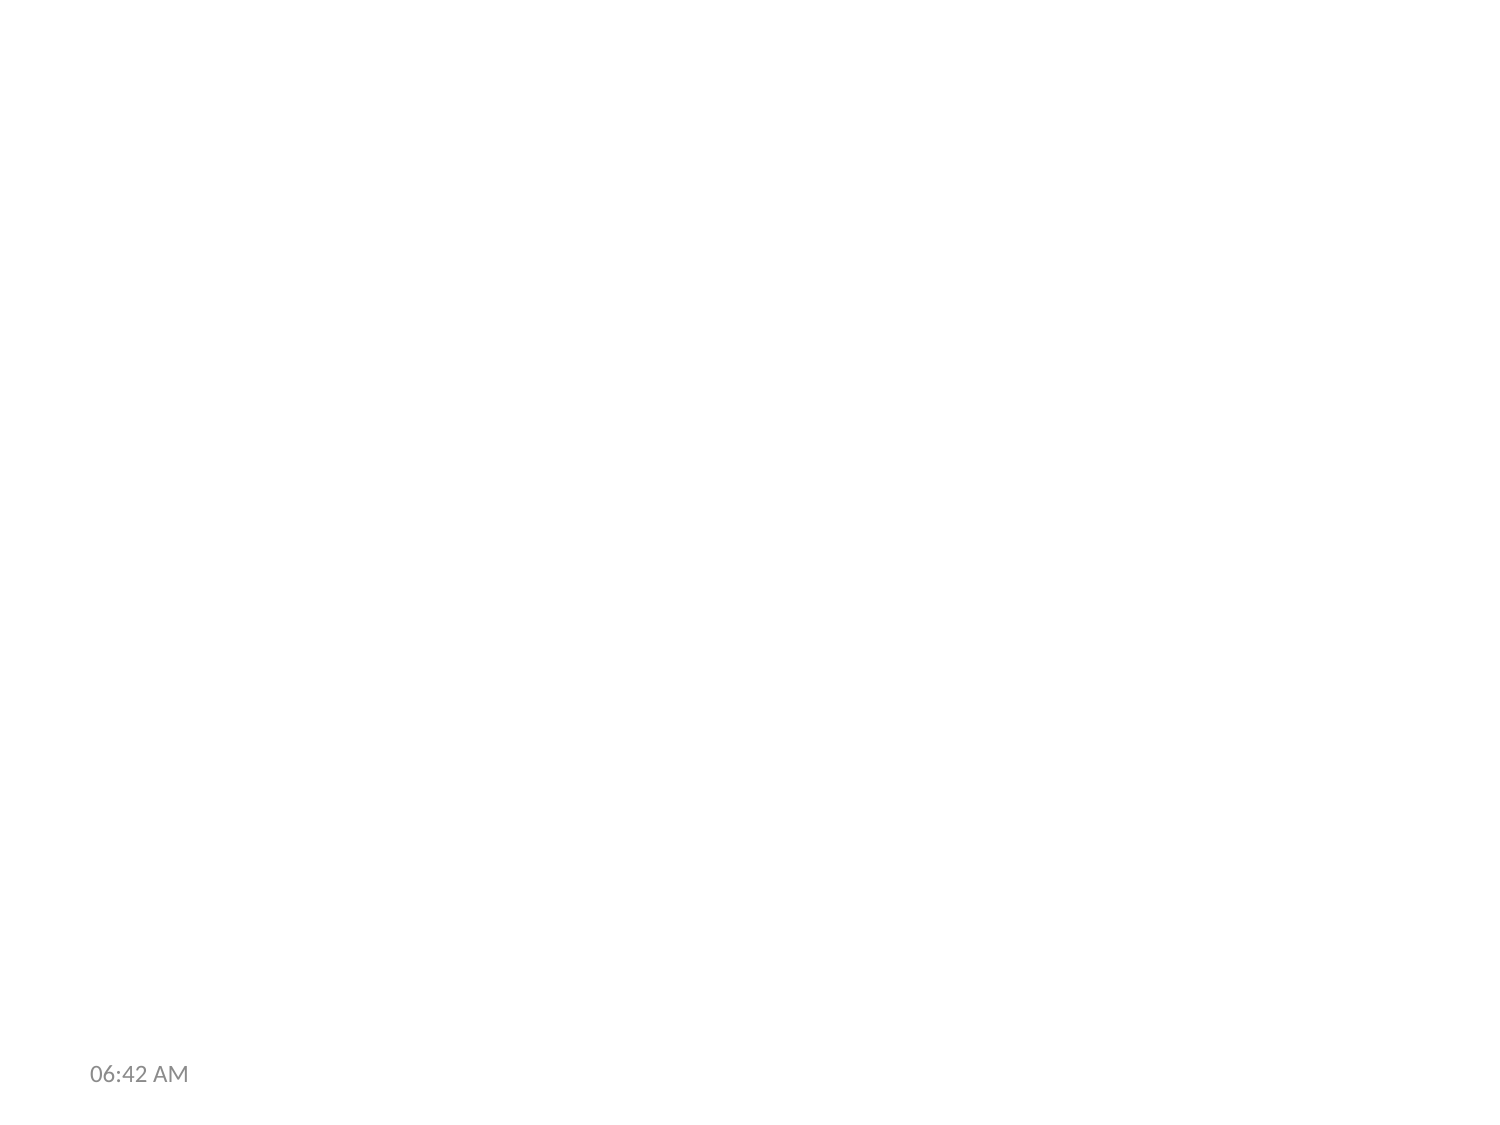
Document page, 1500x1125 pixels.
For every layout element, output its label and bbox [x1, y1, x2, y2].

slide_number [75, 1042, 425, 1103]
